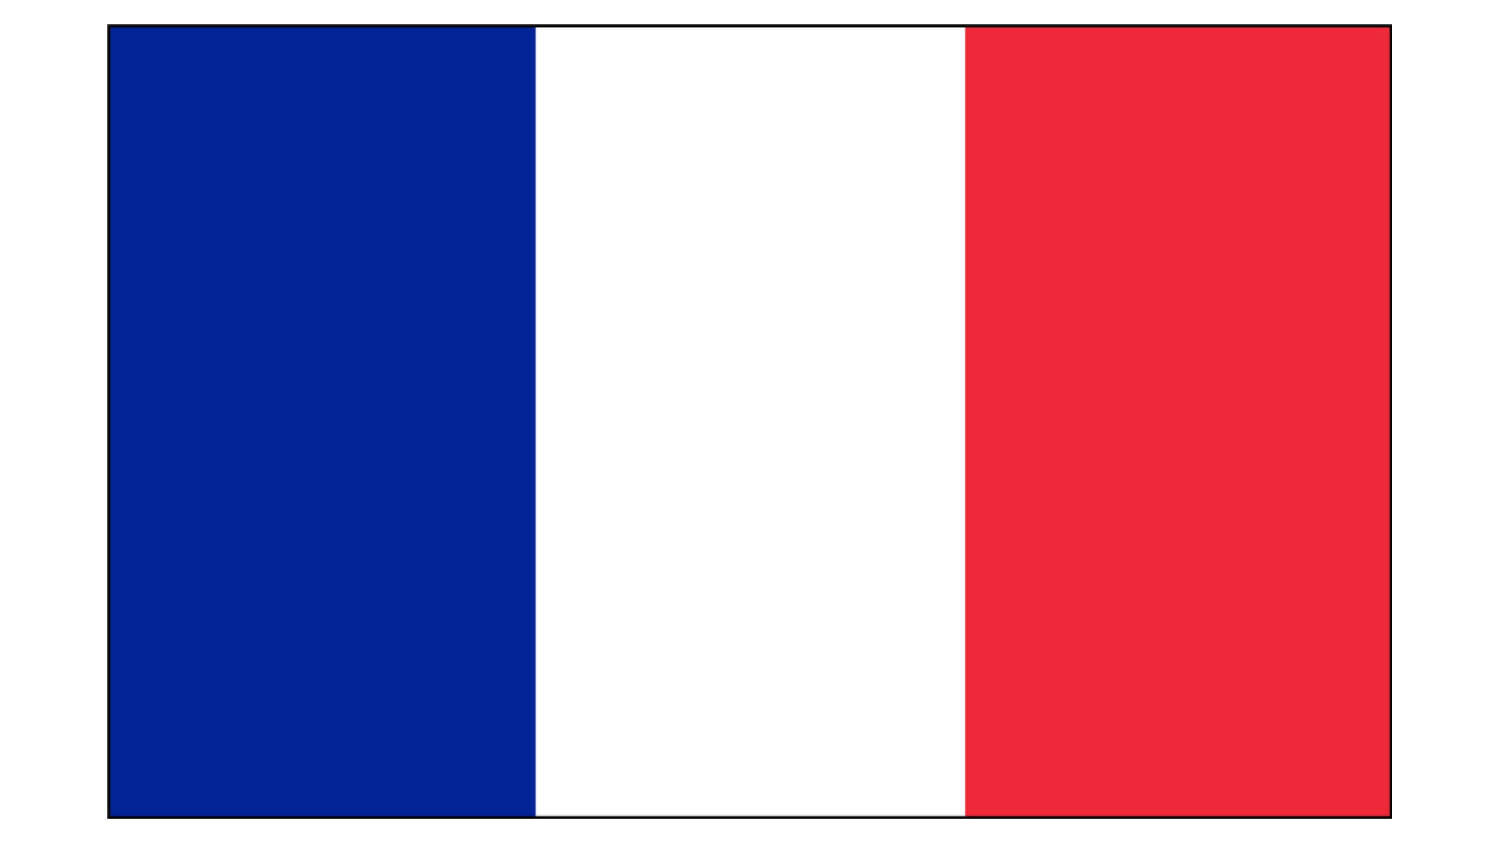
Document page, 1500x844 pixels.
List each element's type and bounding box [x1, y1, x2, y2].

picture [107, 24, 1393, 819]
